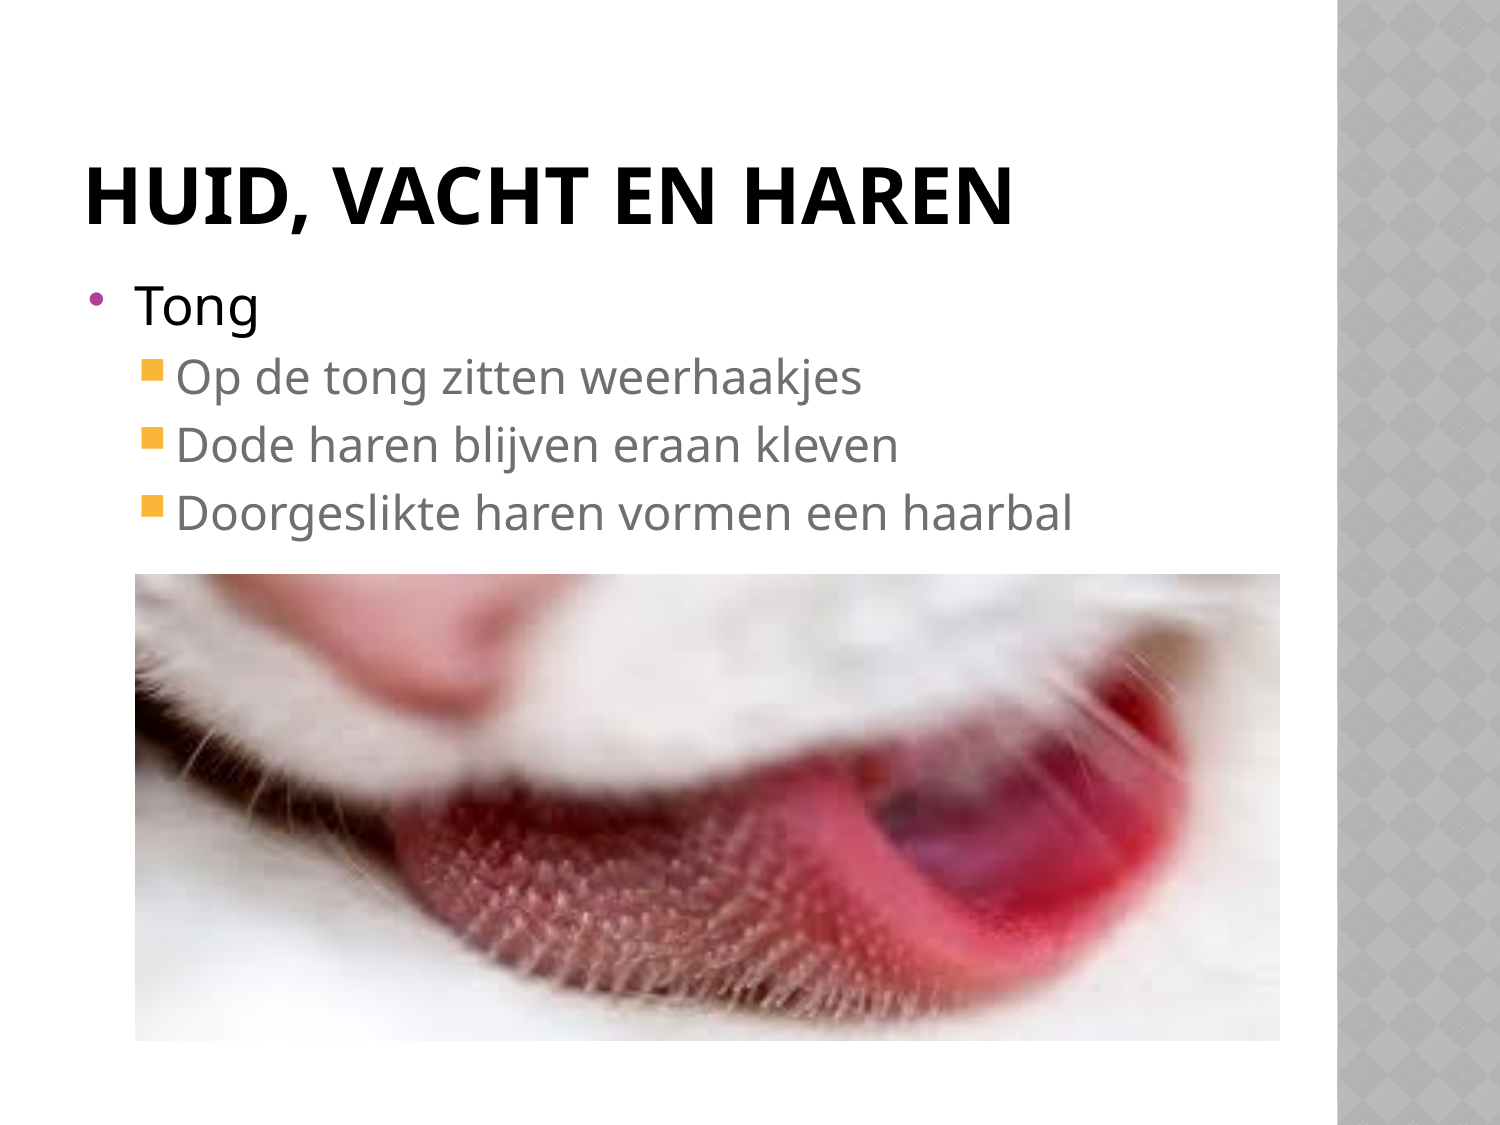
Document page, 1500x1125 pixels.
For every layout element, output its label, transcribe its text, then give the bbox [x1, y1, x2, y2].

list Tong Op de tong zitten weerhaakjes Dode haren blijven eraan kleven Doorgeslikte haren vormen een haarbal [75, 264, 1263, 1059]
picture [135, 573, 1281, 1041]
title Huid, vacht en haren [75, 52, 1263, 240]
